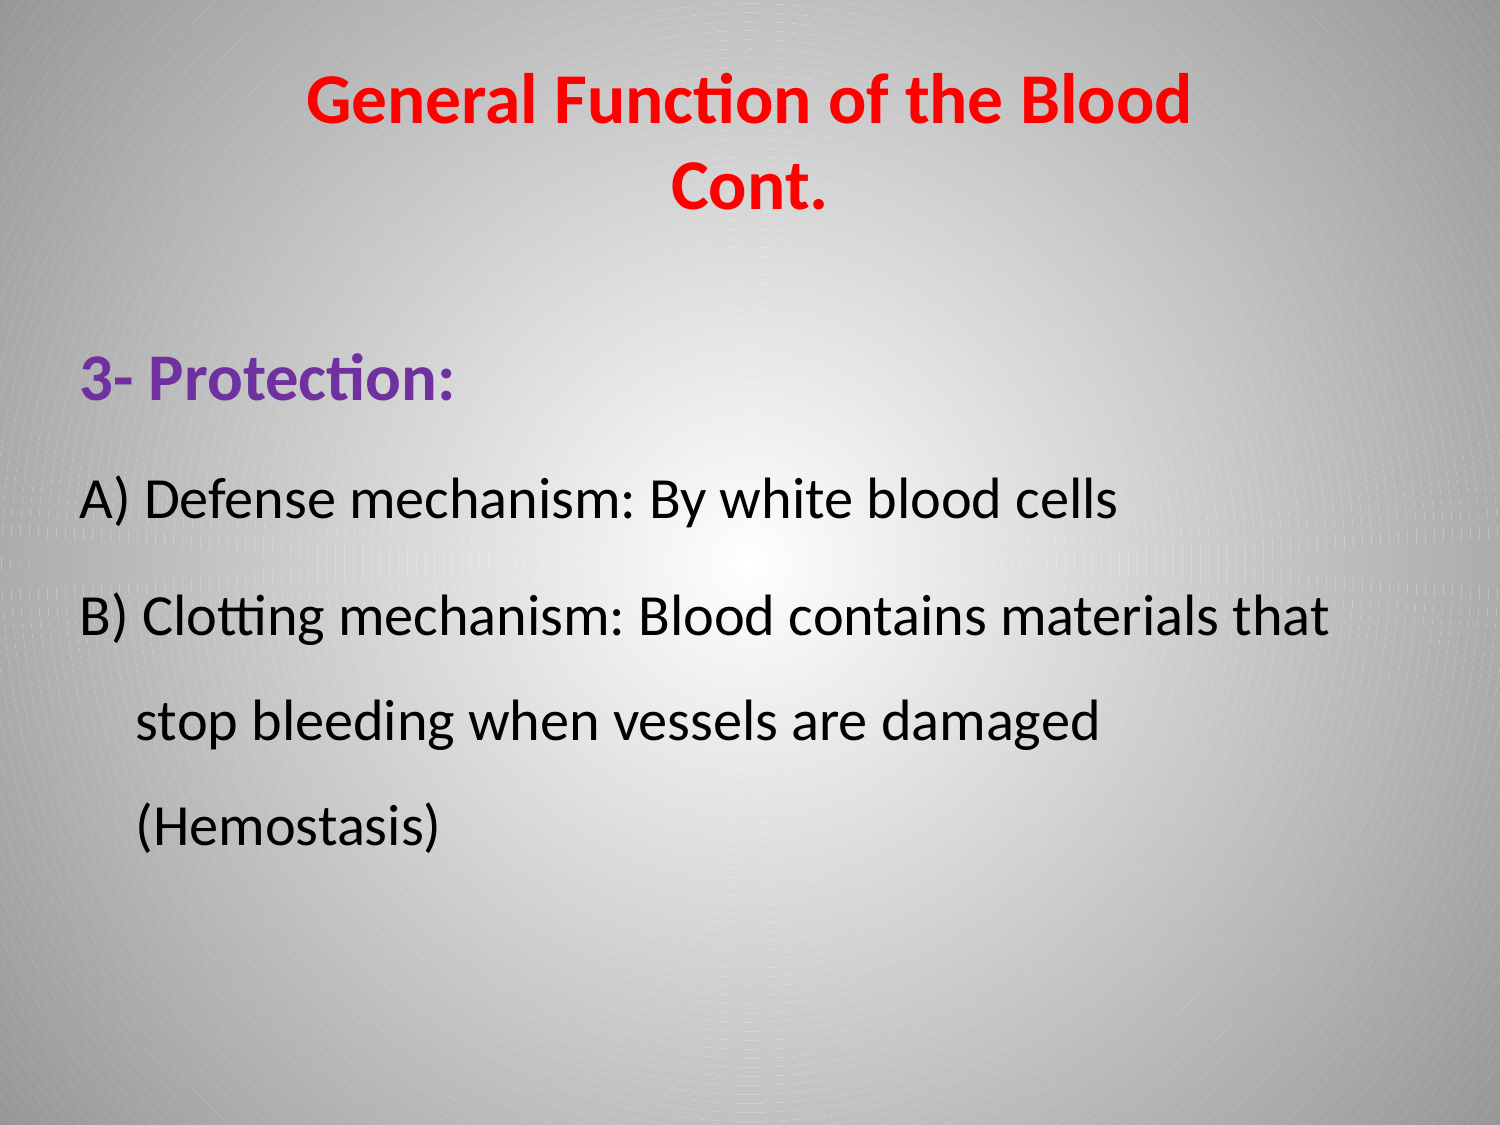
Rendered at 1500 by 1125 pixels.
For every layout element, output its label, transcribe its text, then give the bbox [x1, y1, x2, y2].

text_box General Function of the Blood Cont. [74, 45, 1425, 233]
text_box 3- Protection: A) Defense mechanism: By white blood cells B) Clotting mechanism: Blood contains materials that stop bleeding when vessels are damaged (Hemostasis) [64, 326, 1415, 1069]
